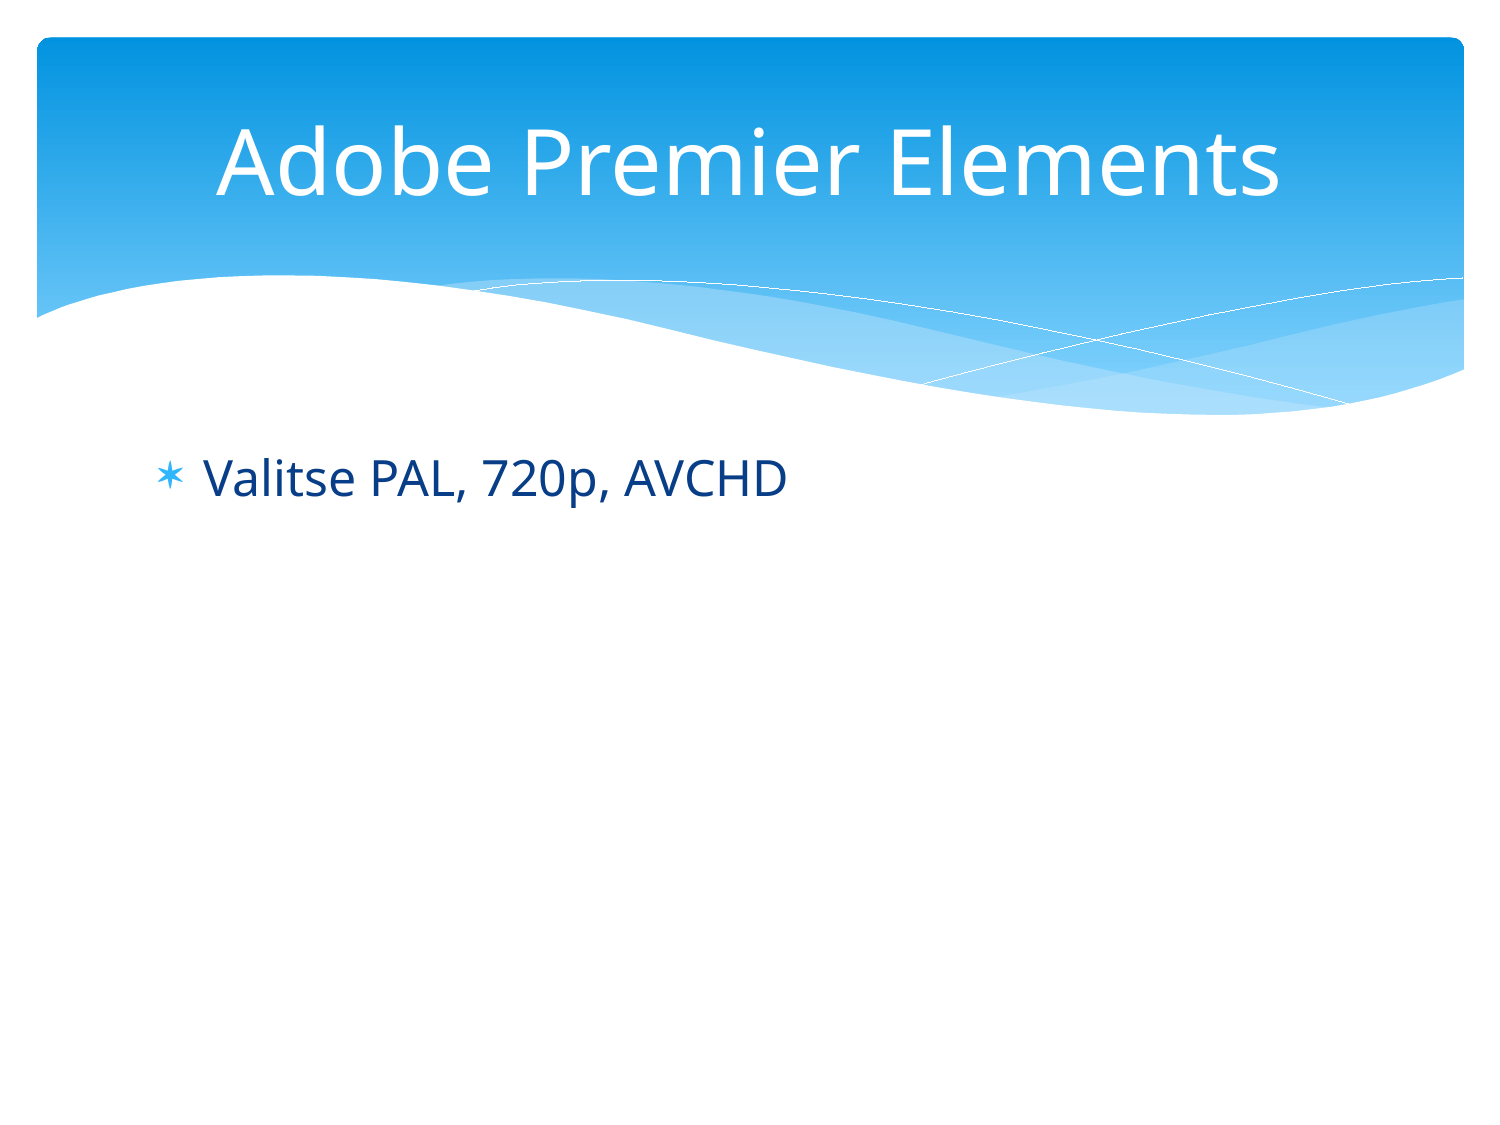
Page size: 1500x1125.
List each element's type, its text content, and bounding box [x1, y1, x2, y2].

title Adobe Premier Elements [75, 55, 1425, 261]
list Valitse PAL, 720p, AVCHD [143, 438, 1359, 1005]
